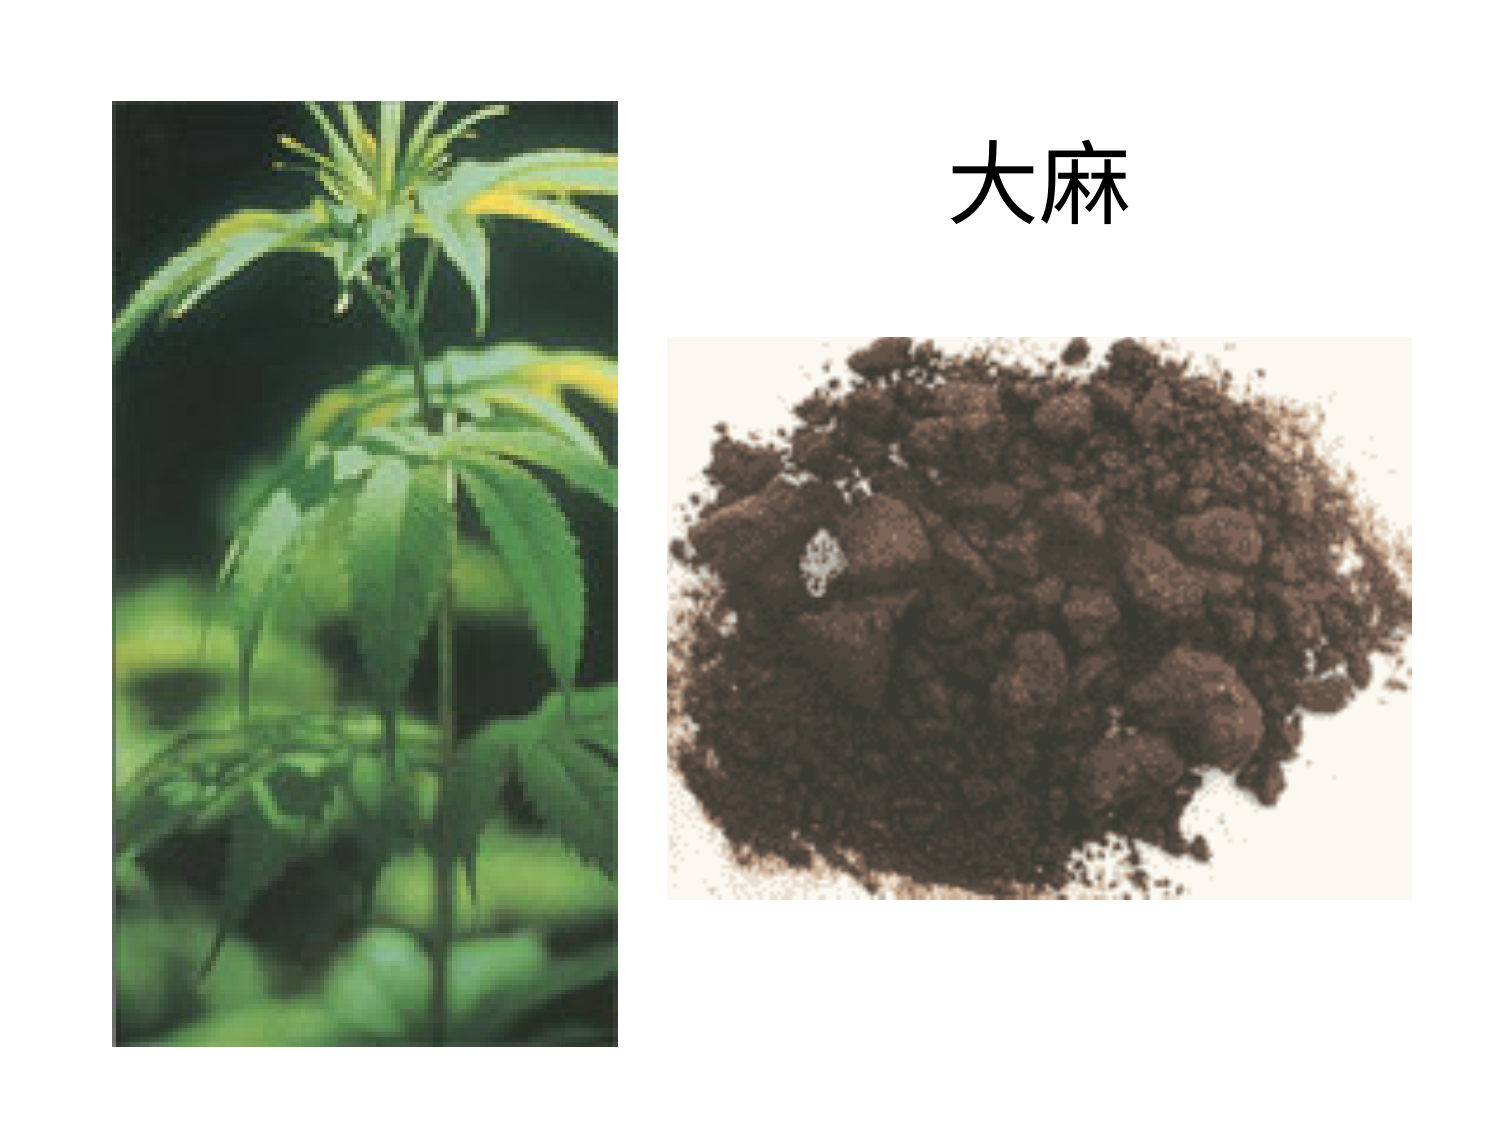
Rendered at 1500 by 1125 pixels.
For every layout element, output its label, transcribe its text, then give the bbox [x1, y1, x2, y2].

title 大麻 [773, 77, 1306, 284]
picture [666, 337, 1412, 901]
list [111, 101, 618, 1047]
